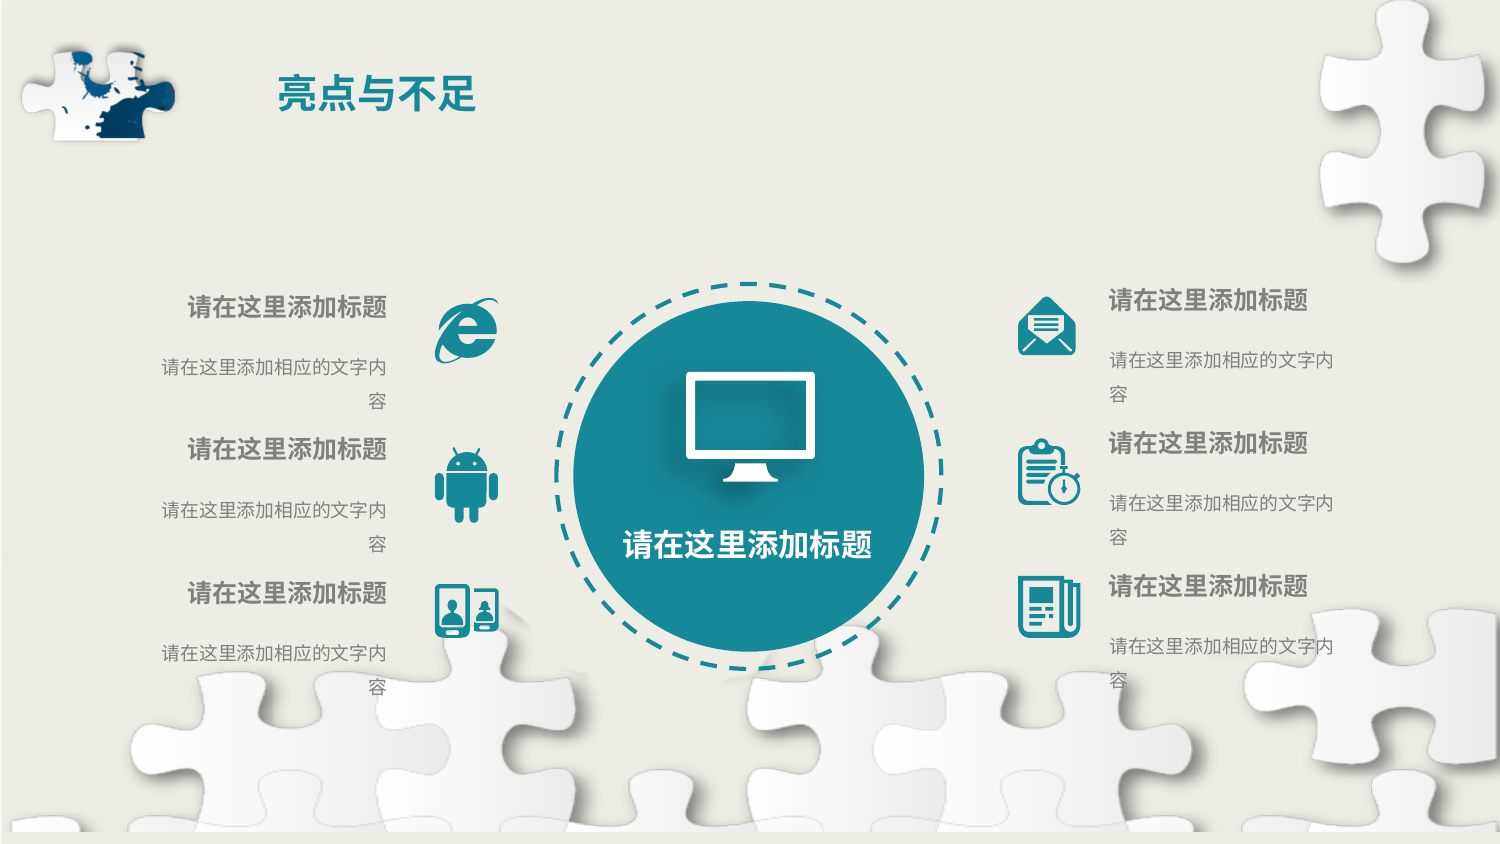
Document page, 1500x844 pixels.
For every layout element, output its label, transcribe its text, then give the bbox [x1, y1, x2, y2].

text_box 亮点与不足 [229, 57, 525, 129]
text_box 请在这里添加标题 [1093, 419, 1324, 465]
text_box 请在这里添加标题 [172, 570, 403, 615]
text_box [432, 445, 500, 525]
text_box [432, 295, 501, 366]
picture [0, 0, 1500, 844]
text_box 请在这里添加相应的文字内容 [132, 480, 402, 563]
text_box 请在这里添加相应的文字内容 [132, 623, 402, 706]
text_box [554, 281, 944, 671]
text_box [434, 584, 470, 638]
text_box [1018, 296, 1076, 356]
text_box 请在这里添加相应的文字内容 [132, 337, 402, 420]
text_box 请在这里添加相应的文字内容 [1094, 330, 1364, 413]
text_box [474, 588, 499, 632]
text_box 请在这里添加标题 [172, 426, 403, 472]
text_box 请在这里添加标题 [607, 517, 888, 570]
text_box [571, 299, 927, 654]
text_box [723, 463, 778, 482]
text_box 请在这里添加标题 [1093, 563, 1324, 608]
text_box [1047, 466, 1081, 506]
text_box 请在这里添加标题 [1093, 276, 1324, 322]
text_box [686, 371, 815, 459]
text_box [1018, 438, 1066, 505]
text_box 请在这里添加标题 [172, 283, 403, 329]
text_box 请在这里添加相应的文字内容 [1094, 472, 1364, 556]
text_box 请在这里添加相应的文字内容 [1094, 616, 1364, 699]
text_box [1018, 575, 1081, 638]
